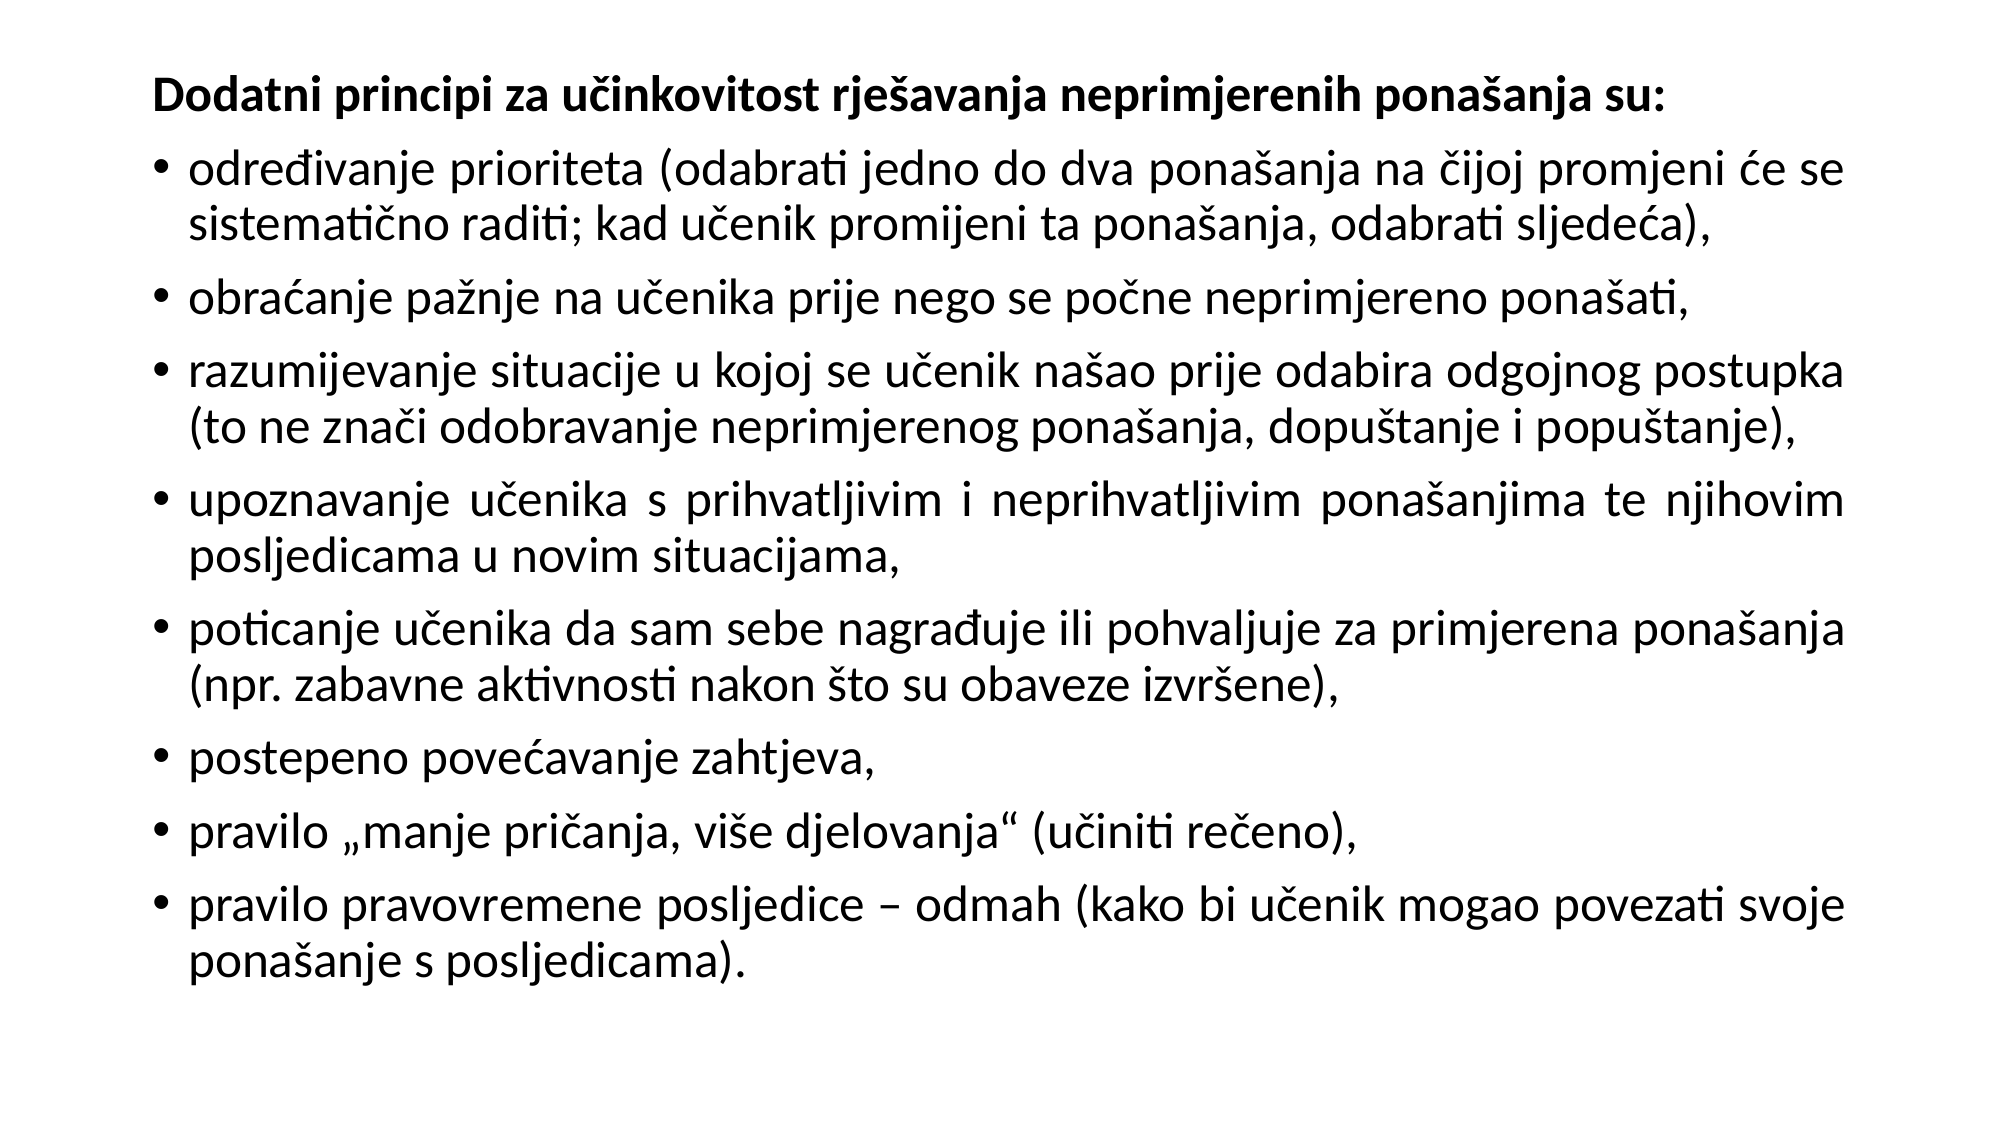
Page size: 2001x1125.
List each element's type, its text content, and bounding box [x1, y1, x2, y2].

list Dodatni principi za učinkovitost rješavanja neprimjerenih ponašanja su: određivanje prioriteta (odabrati jedno do dva ponašanja na čijoj promjeni će se sistematično raditi; kad učenik promijeni ta ponašanja, odabrati sljedeća), obraćanje pažnje na učenika prije nego se počne neprimjereno ponašati, razumijevanje situacije u kojoj se učenik našao prije odabira odgojnog postupka (to ne znači odobravanje neprimjerenog ponašanja, dopuštanje i popuštanje), upoznavanje učenika s prihvatljivim i neprihvatljivim ponašanjima te njihovim posljedicama u novim situacijama, poticanje učenika da sam sebe nagrađuje ili pohvaljuje za primjerena ponašanja (npr. zabavne aktivnosti nakon što su obaveze izvršene), postepeno povećavanje zahtjeva, pravilo „manje pričanja, više djelovanja“ (učiniti rečeno), pravilo pravovremene posljedice – odmah (kako bi učenik mogao povezati svoje ponašanje s posljedicama). [137, 60, 1863, 1014]
